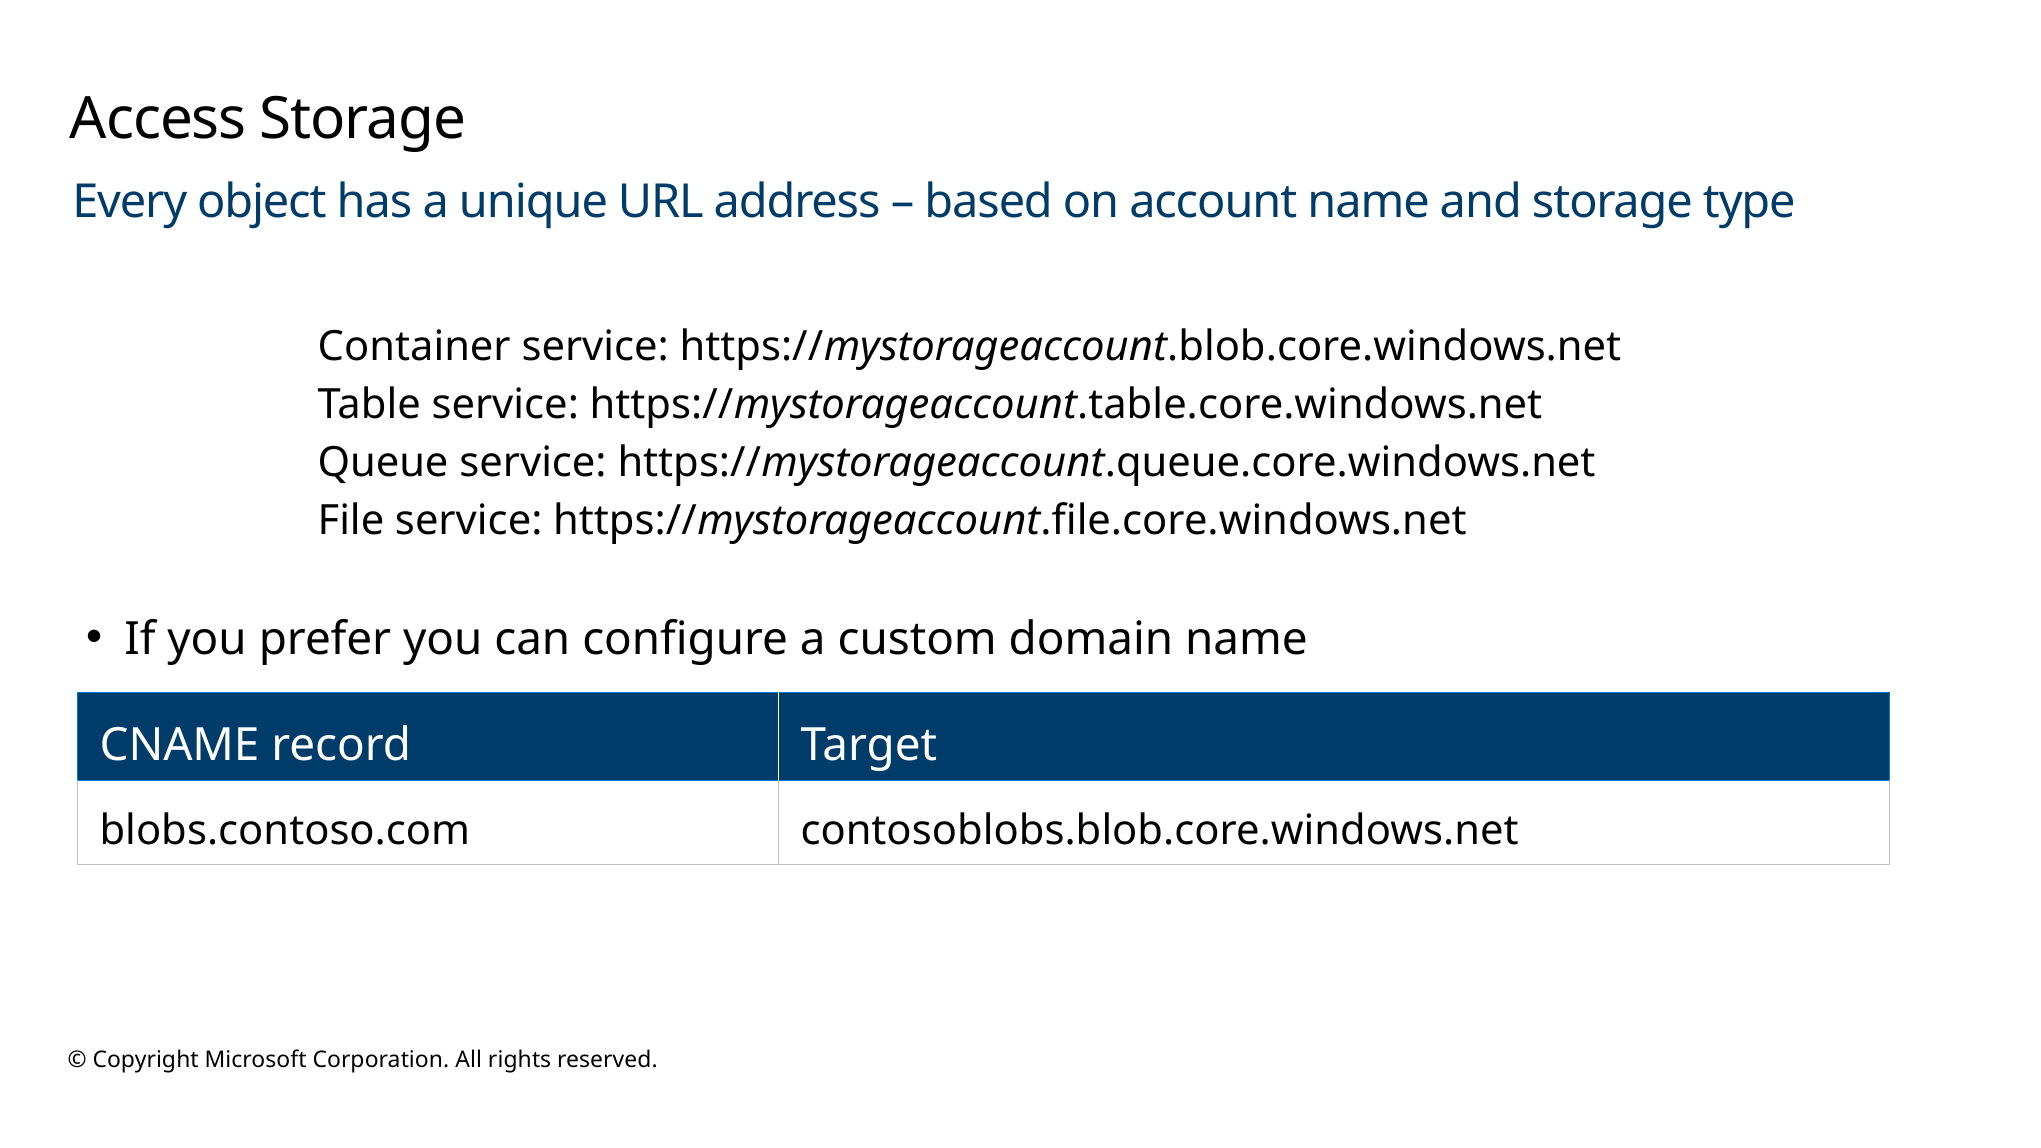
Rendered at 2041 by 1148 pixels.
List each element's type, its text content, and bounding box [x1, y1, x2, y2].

table_cell contosoblobs.blob.core.windows.net [779, 781, 1889, 864]
list Every object has a unique URL address – based on account name and storage type [72, 163, 1970, 236]
table_header CNAME record [78, 693, 778, 780]
text_box If you prefer you can configure a custom domain name [56, 594, 1471, 678]
text_box Container service: https://mystorageaccount.blob.core.windows.net Table service: https://mystorageaccount.table.core.windows.net Queue service: https://mystorageaccount.queue.core.windows.net File service: https://mystorageaccount.file.core.windows.net [303, 310, 1773, 551]
table_header Target [779, 693, 1889, 780]
title Access Storage [70, 73, 1968, 182]
table_cell blobs.contoso.com [78, 781, 778, 864]
